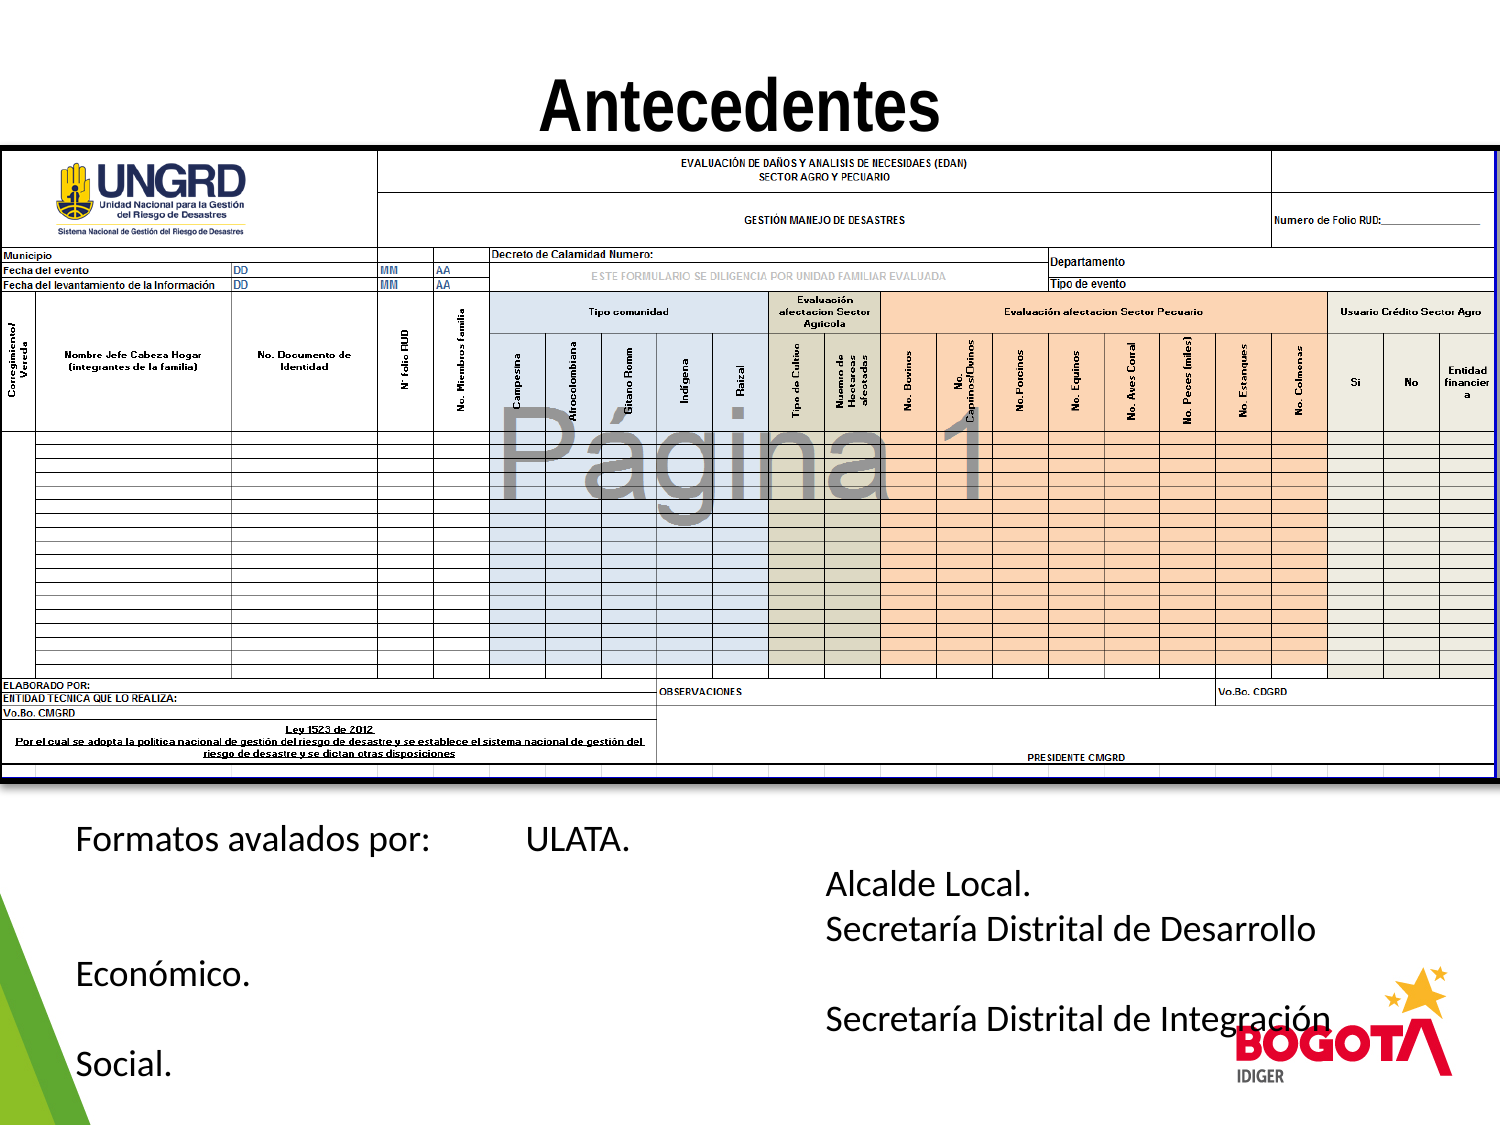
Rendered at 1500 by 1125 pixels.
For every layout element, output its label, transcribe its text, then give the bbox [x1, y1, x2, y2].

text_box Formatos avalados por: ULATA. Alcalde Local. Secretaría Distrital de Desarrollo Económico. Secretaría Distrital de Integración Social. [60, 806, 1396, 1091]
picture [0, 784, 1500, 1125]
text_box Antecedentes [103, 31, 1379, 143]
picture [1, 150, 1500, 779]
picture [0, 0, 1500, 145]
